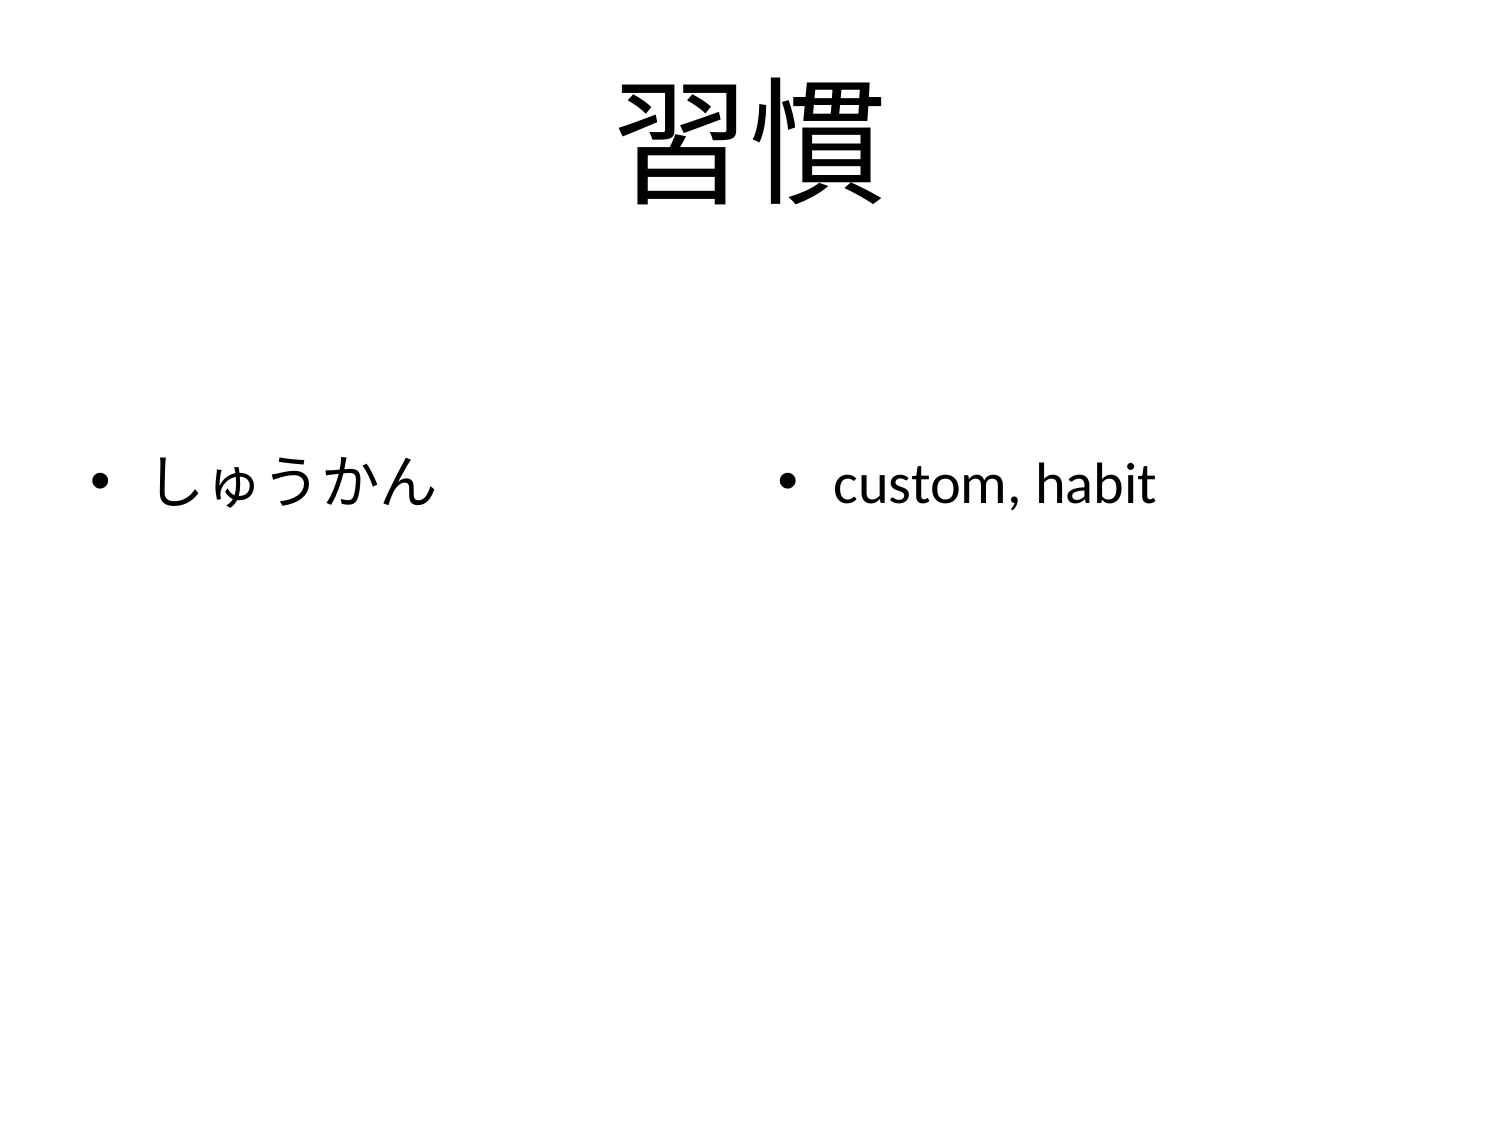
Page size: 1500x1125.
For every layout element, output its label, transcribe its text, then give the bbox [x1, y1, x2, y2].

list custom, habit [762, 437, 1426, 1006]
title 習慣 [74, 44, 1426, 233]
list しゅうかん [74, 437, 738, 1006]
